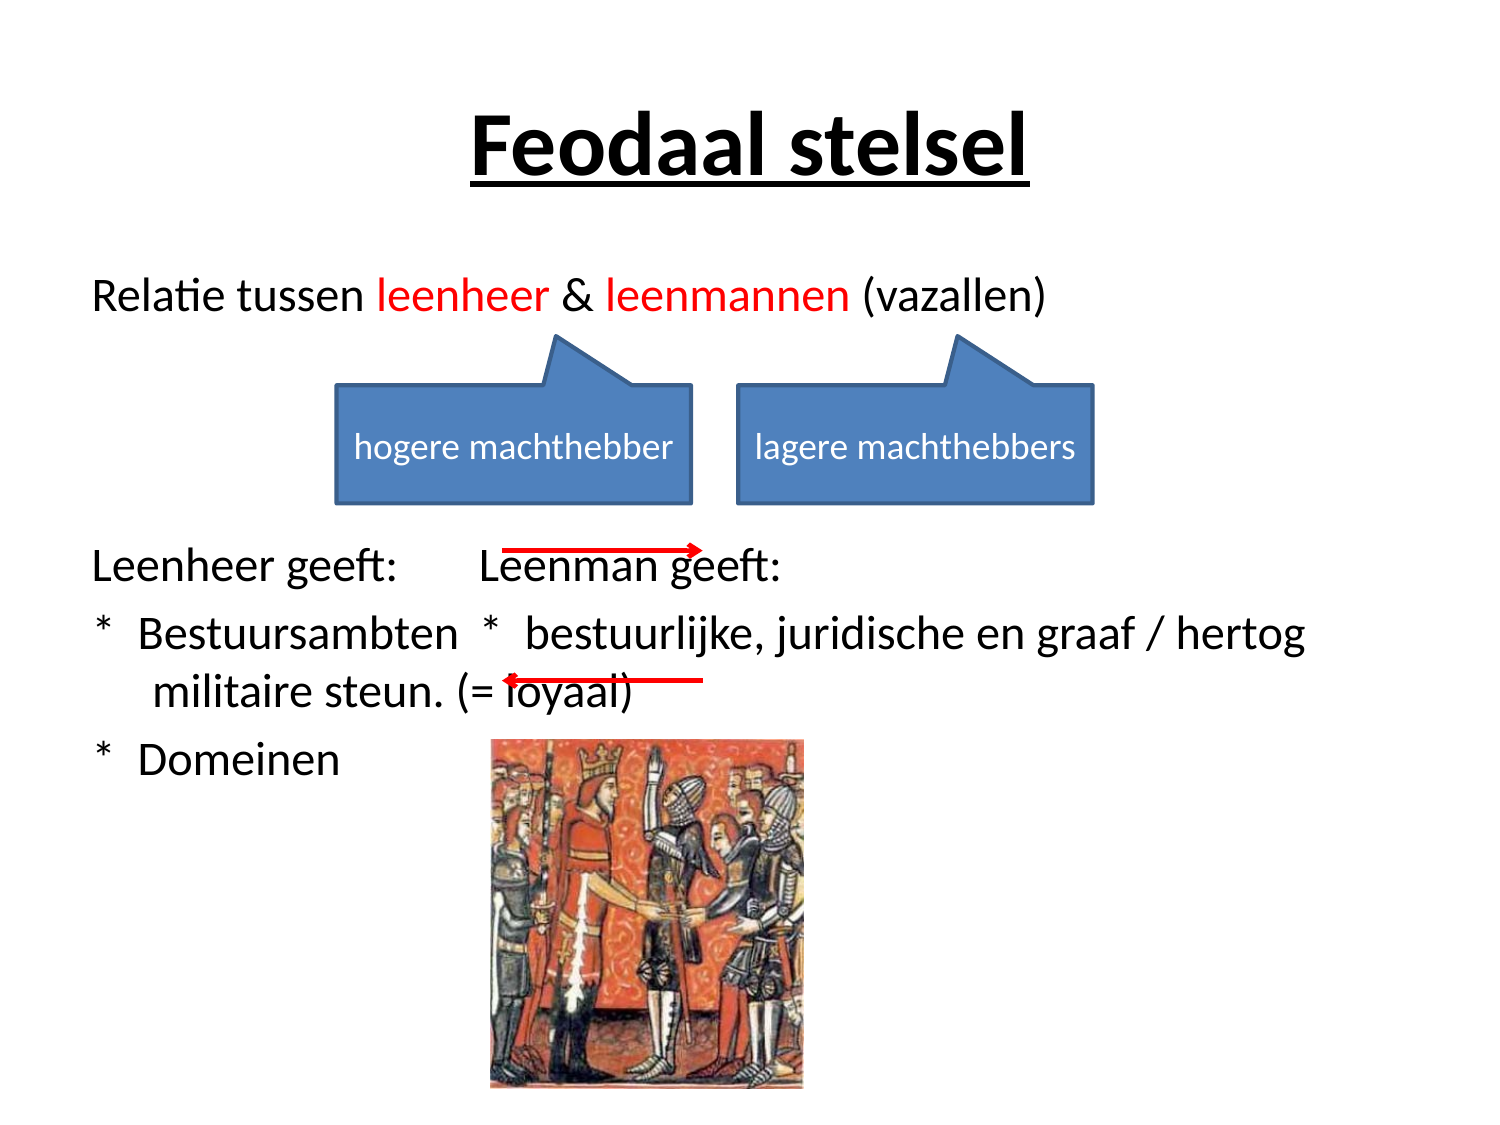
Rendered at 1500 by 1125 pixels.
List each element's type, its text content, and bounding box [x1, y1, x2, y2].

title Feodaal stelsel [75, 45, 1425, 233]
picture [489, 739, 805, 1089]
text_box hogere machthebber [334, 334, 694, 506]
text_box lagere machthebbers [736, 334, 1095, 506]
list Relatie tussen leenheer & leenmannen (vazallen) Leenheer geeft: Leenman geeft: * Bestuursambten * bestuurlijke, juridische en graaf / hertog militaire steun. (= loyaal) * Domeinen [76, 255, 1427, 998]
